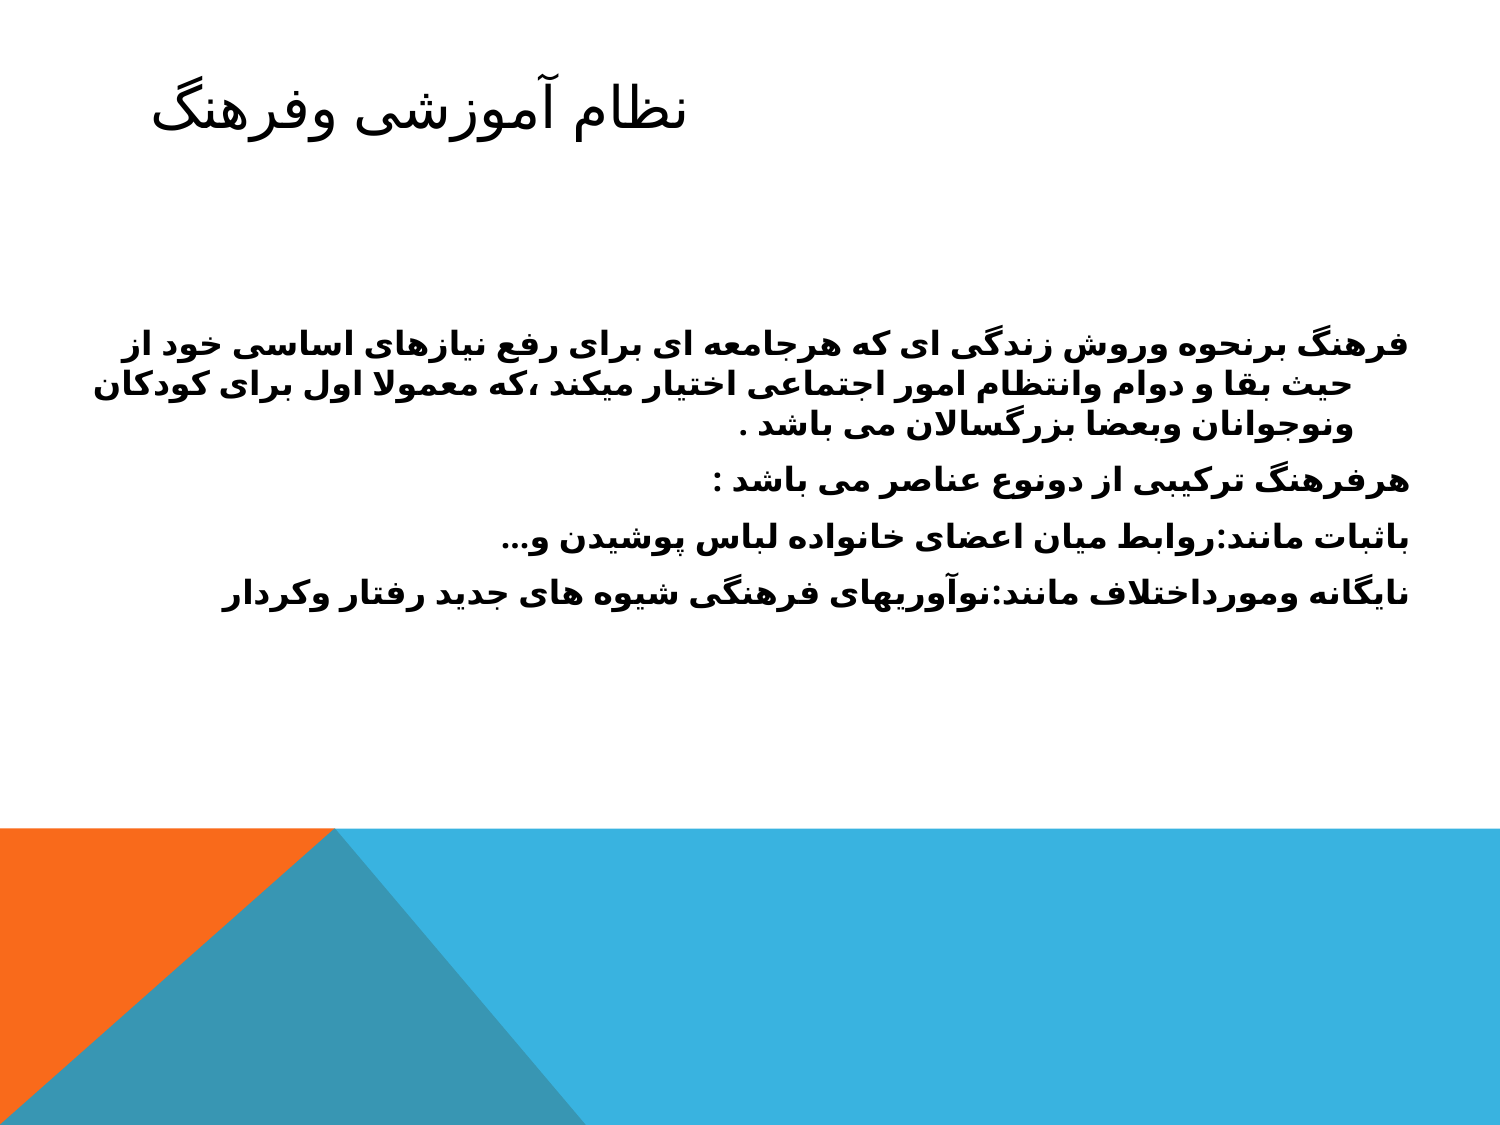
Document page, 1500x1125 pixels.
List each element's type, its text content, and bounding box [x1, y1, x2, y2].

list فرهنگ برنحوه وروش زندگی ای که هرجامعه ای برای رفع نیازهای اساسی خود از حیث بقا و دوام وانتظام امور اجتماعی اختیار میکند ،که معمولا اول برای کودکان ونوجوانان وبعضا بزرگسالان می باشد . هرفرهنگ ترکیبی از دونوع عناصر می باشد : باثبات مانند:روابط میان اعضای خانواده لباس پوشیدن و... نایگانه ومورداختلاف مانند:نوآوریهای فرهنگی شیوه های جدید رفتار وکردار [76, 314, 1427, 1057]
title نظام آموزشی وفرهنگ [135, 60, 1369, 150]
